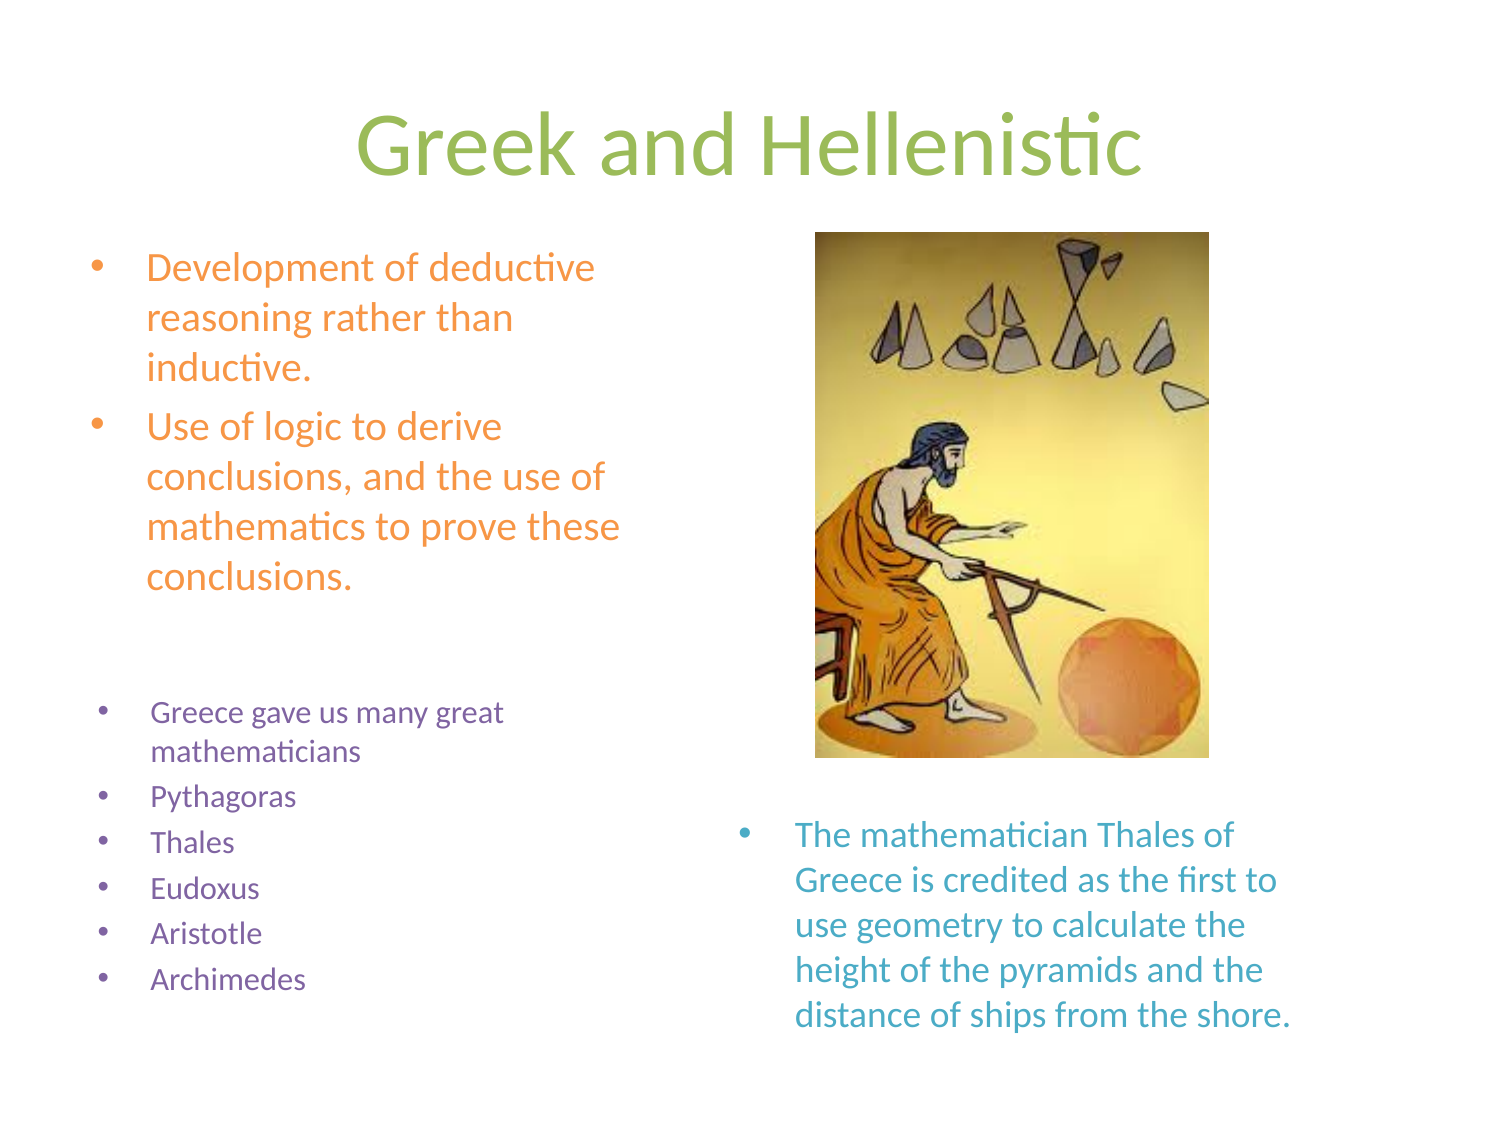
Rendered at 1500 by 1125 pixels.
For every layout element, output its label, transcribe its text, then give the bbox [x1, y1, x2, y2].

title Greek and Hellenistic [75, 45, 1425, 232]
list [522, 232, 1500, 758]
list Development of deductive reasoning rather than inductive. Use of logic to derive conclusions, and the use of mathematics to prove these conclusions. [75, 232, 520, 555]
list The mathematician Thales of Greece is credited as the first to use geometry to calculate the height of the pyramids and the distance of ships from the shore. [723, 802, 1324, 1125]
list Greece gave us many great mathematicians Pythagoras Thales Eudoxus Aristotle Archimedes [82, 683, 683, 1006]
